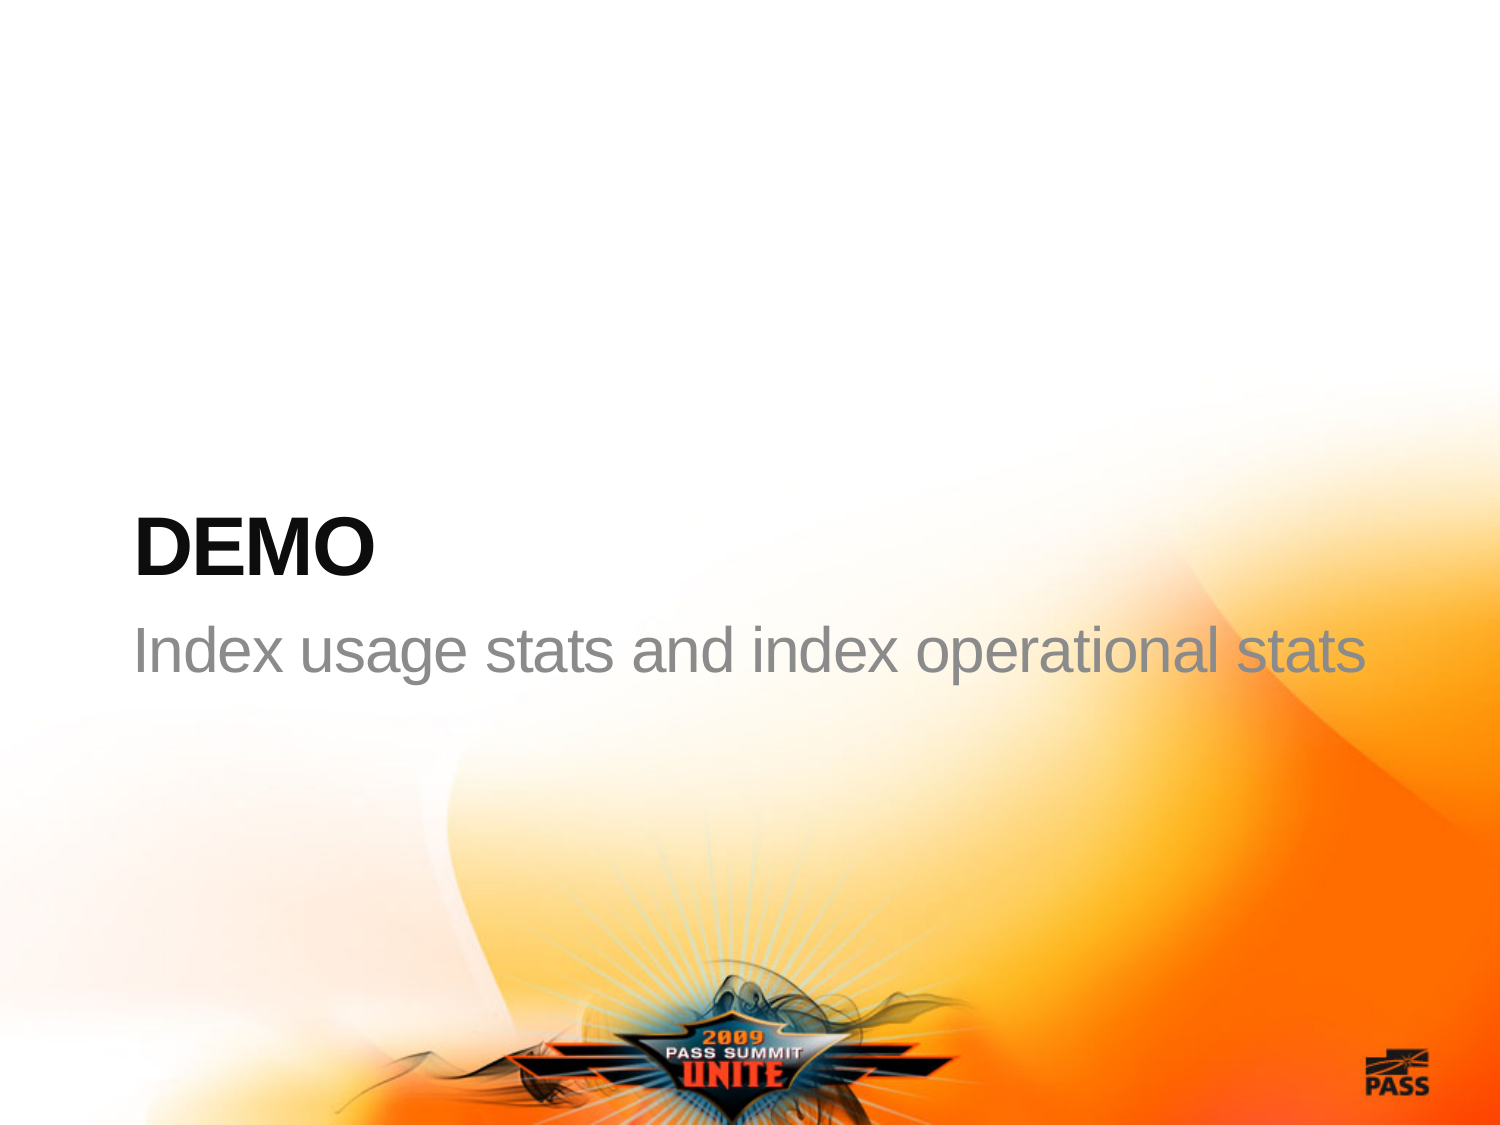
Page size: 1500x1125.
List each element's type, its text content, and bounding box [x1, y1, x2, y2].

picture [0, 0, 1500, 1125]
title Demo [118, 509, 1394, 734]
list Index usage stats and index operational stats [117, 538, 1393, 693]
